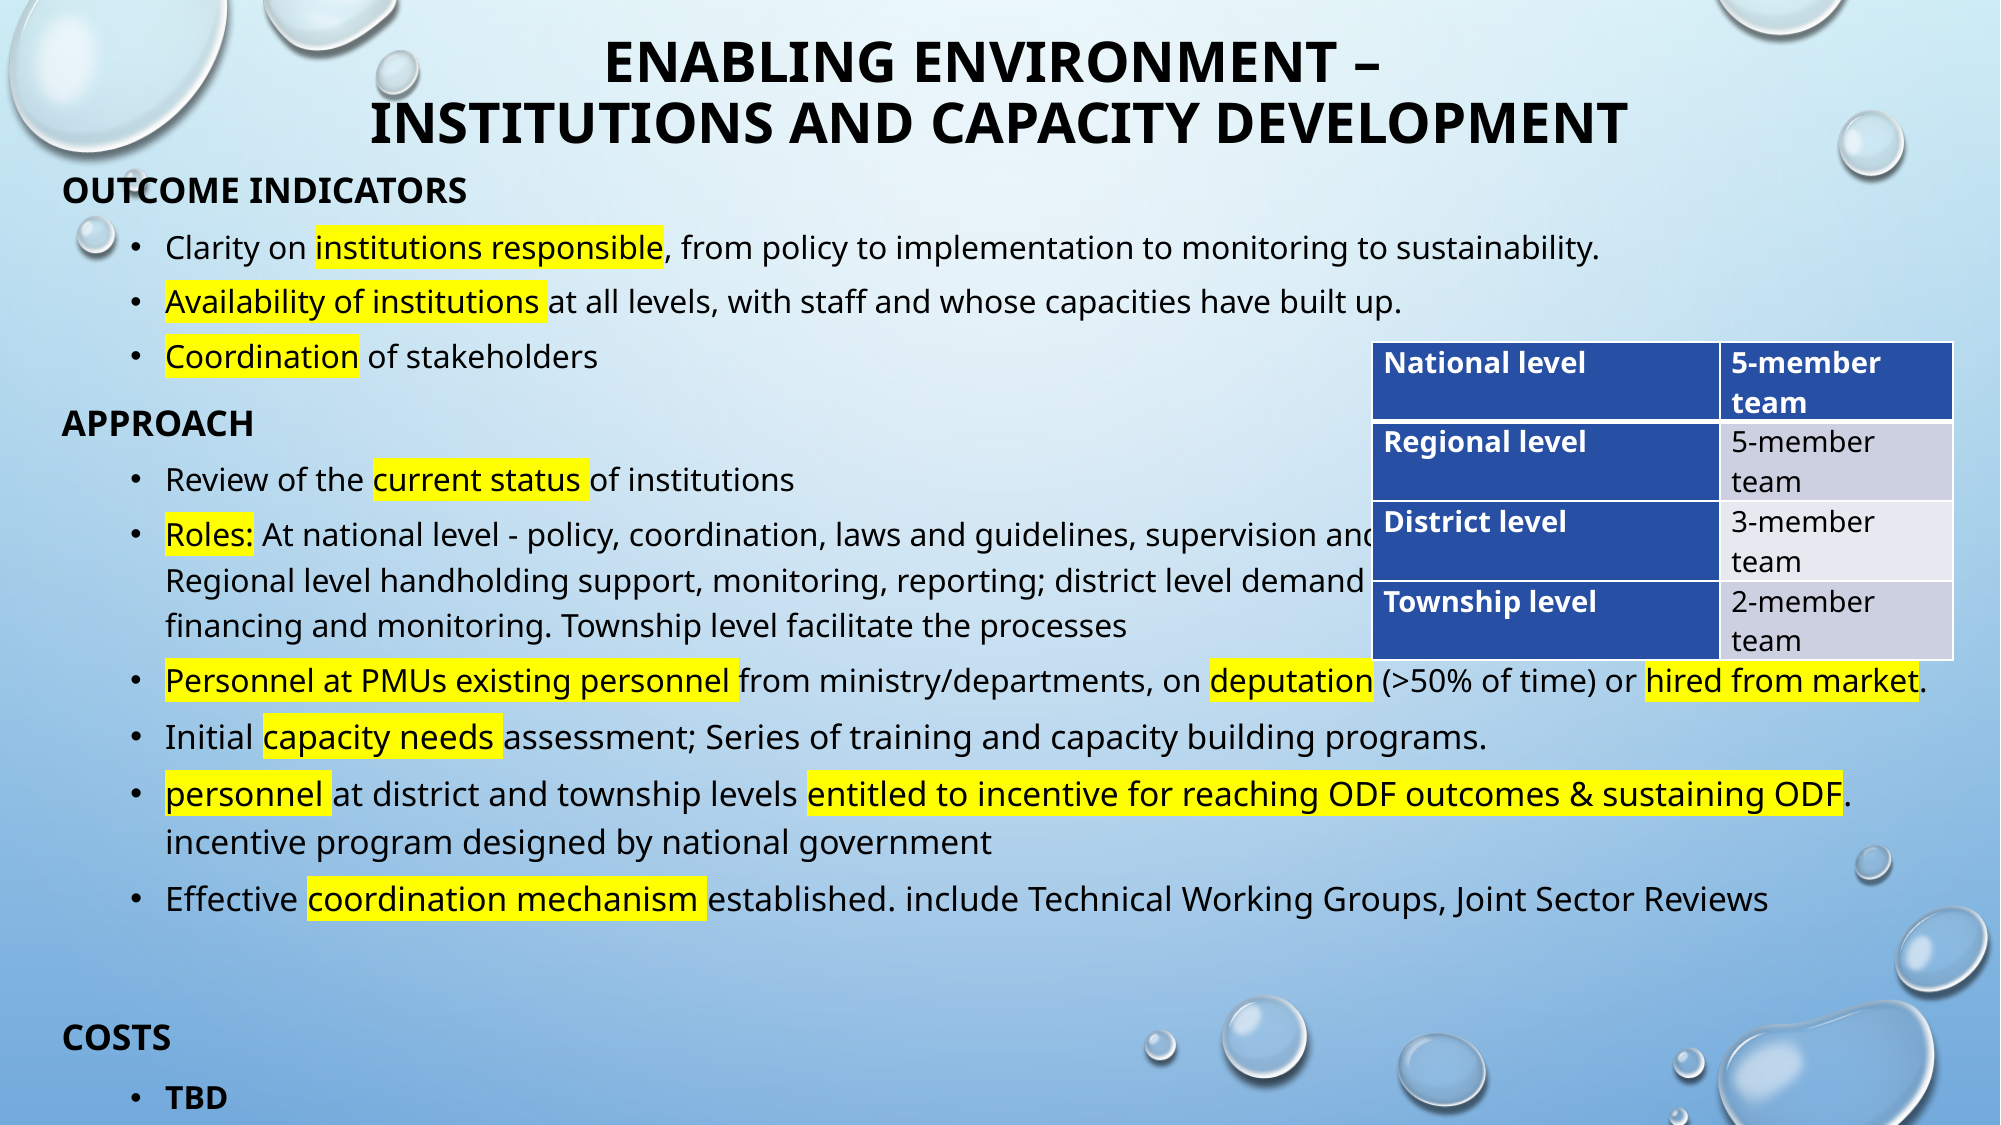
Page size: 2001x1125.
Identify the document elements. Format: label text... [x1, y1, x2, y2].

table_cell 3-member team [1721, 502, 1952, 580]
picture [0, 0, 2000, 1125]
table_cell 5-member team [1721, 424, 1952, 500]
table_header National level [1373, 343, 1719, 419]
table_cell District level [1373, 502, 1719, 580]
table_cell 2-member team [1721, 582, 1952, 659]
table_header 5-member team [1721, 343, 1952, 419]
table_cell Regional level [1373, 424, 1719, 500]
title Enabling environment – Institutions and Capacity development [149, 25, 1851, 152]
table_cell Township level [1373, 582, 1719, 659]
list Outcome indicators Clarity on institutions responsible, from policy to implementation to monitoring to sustainability. Availability of institutions at all levels, with staff and whose capacities have built up. Coordination of stakeholders Approach Review of the current status of institutions Roles: At national level - policy, coordination, laws and guidelines, supervision and oversight, financing monitoring; Regional level handholding support, monitoring, reporting; district level demand creation and Implementation, financing and monitoring. Township level facilitate the processes Personnel at PMUs existing personnel from ministry/departments, on deputation (>50% of time) or hired from market. Initial capacity needs assessment; Series of training and capacity building programs. personnel at district and township levels entitled to incentive for reaching ODF outcomes & sustaining ODF. incentive program designed by national government Effective coordination mechanism established. include Technical Working Groups, Joint Sector Reviews Costs TBD [46, 152, 1977, 1125]
